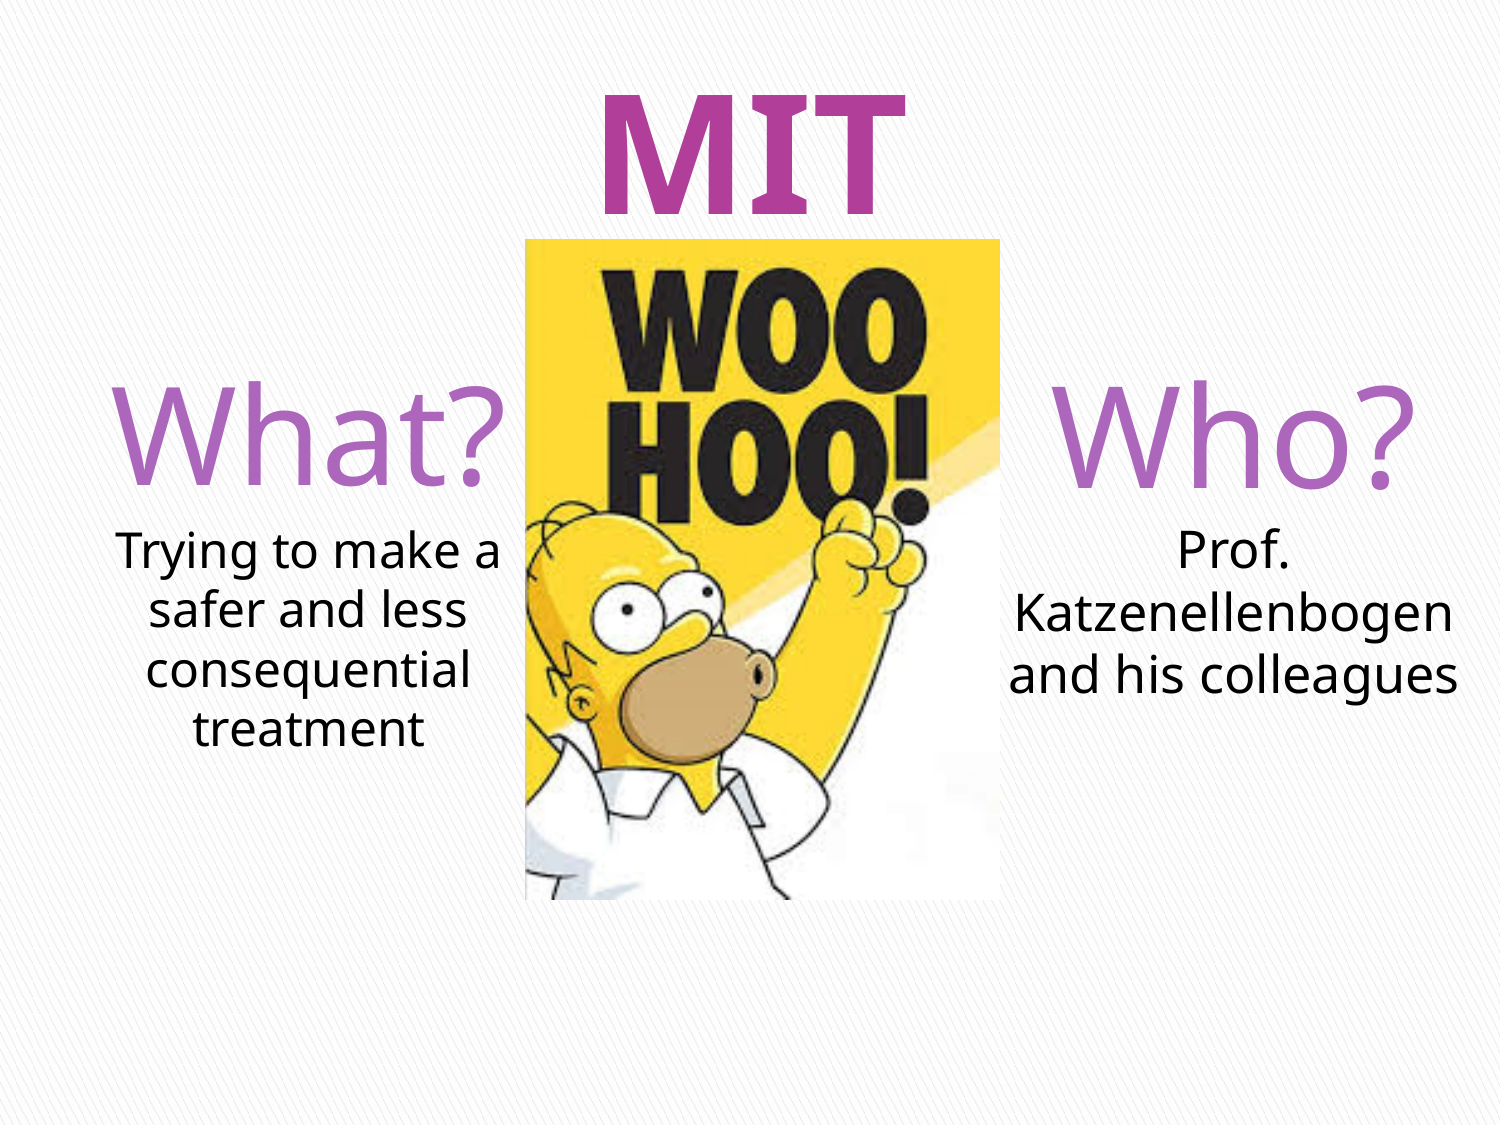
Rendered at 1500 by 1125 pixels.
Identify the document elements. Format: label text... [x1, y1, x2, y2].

title MIT [0, 37, 1500, 258]
picture [524, 239, 1001, 901]
list Who? Prof. Katzenellenbogen and his colleagues [1001, 239, 1500, 900]
list What? Trying to make a safer and less consequential treatment [75, 252, 525, 913]
